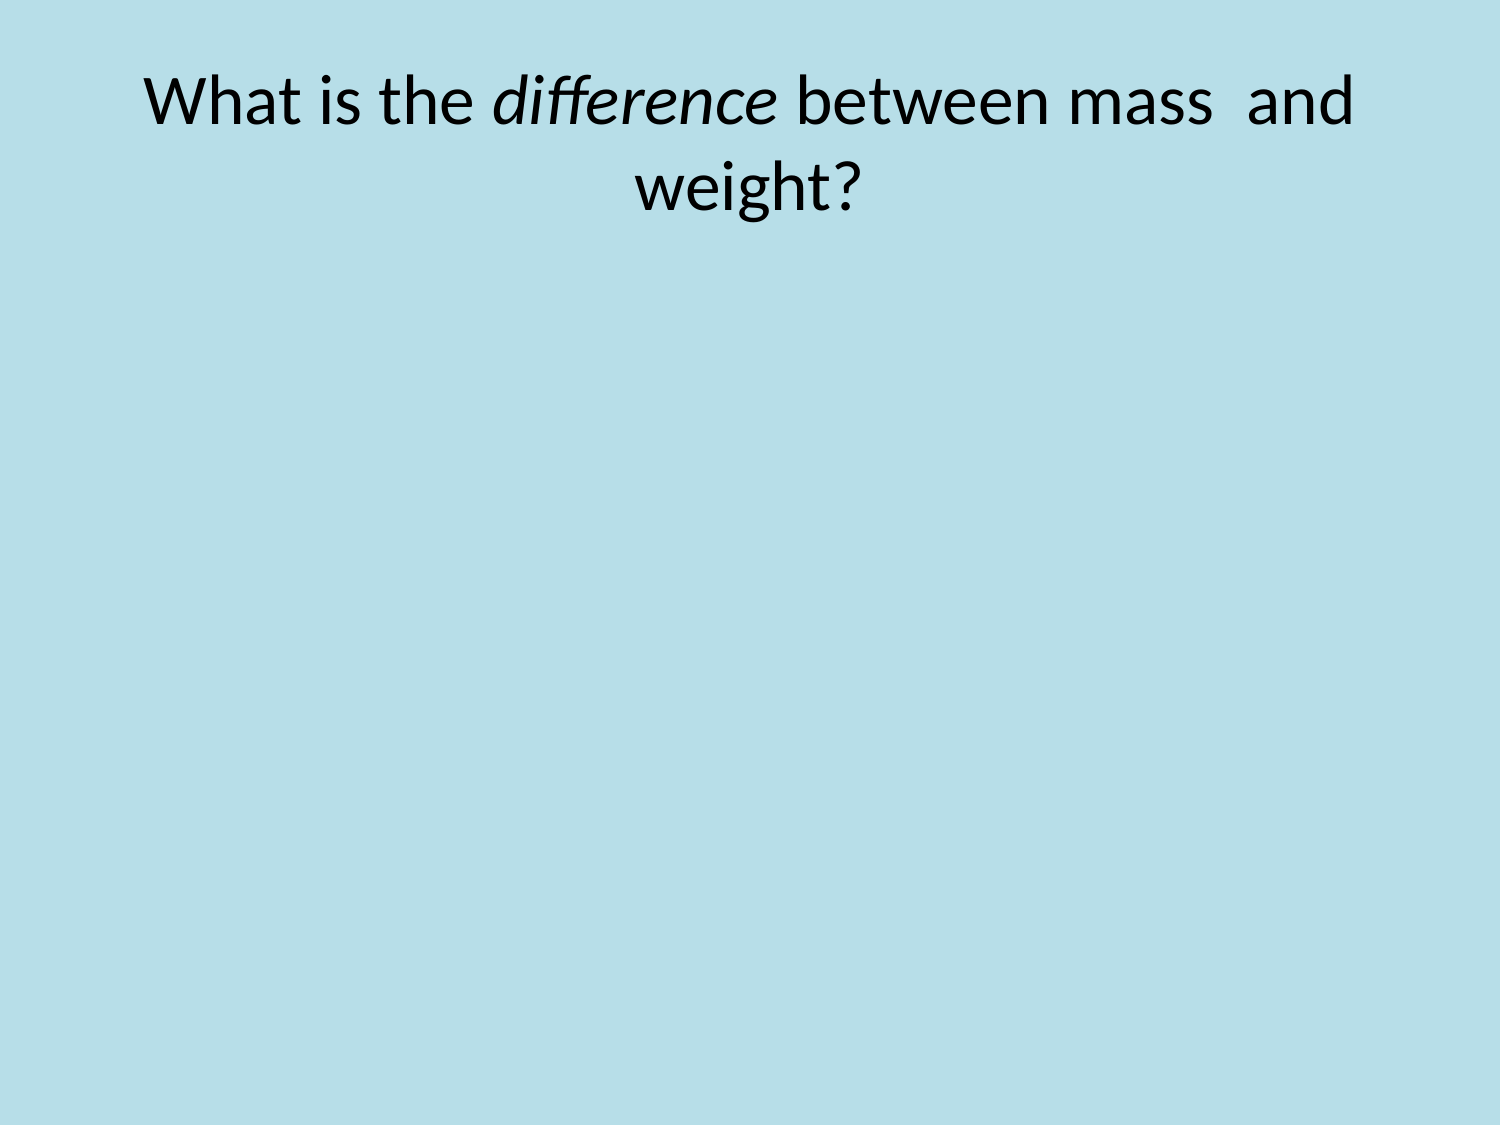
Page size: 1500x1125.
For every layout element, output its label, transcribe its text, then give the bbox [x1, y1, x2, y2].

title What is the difference between mass and weight? [75, 45, 1425, 233]
